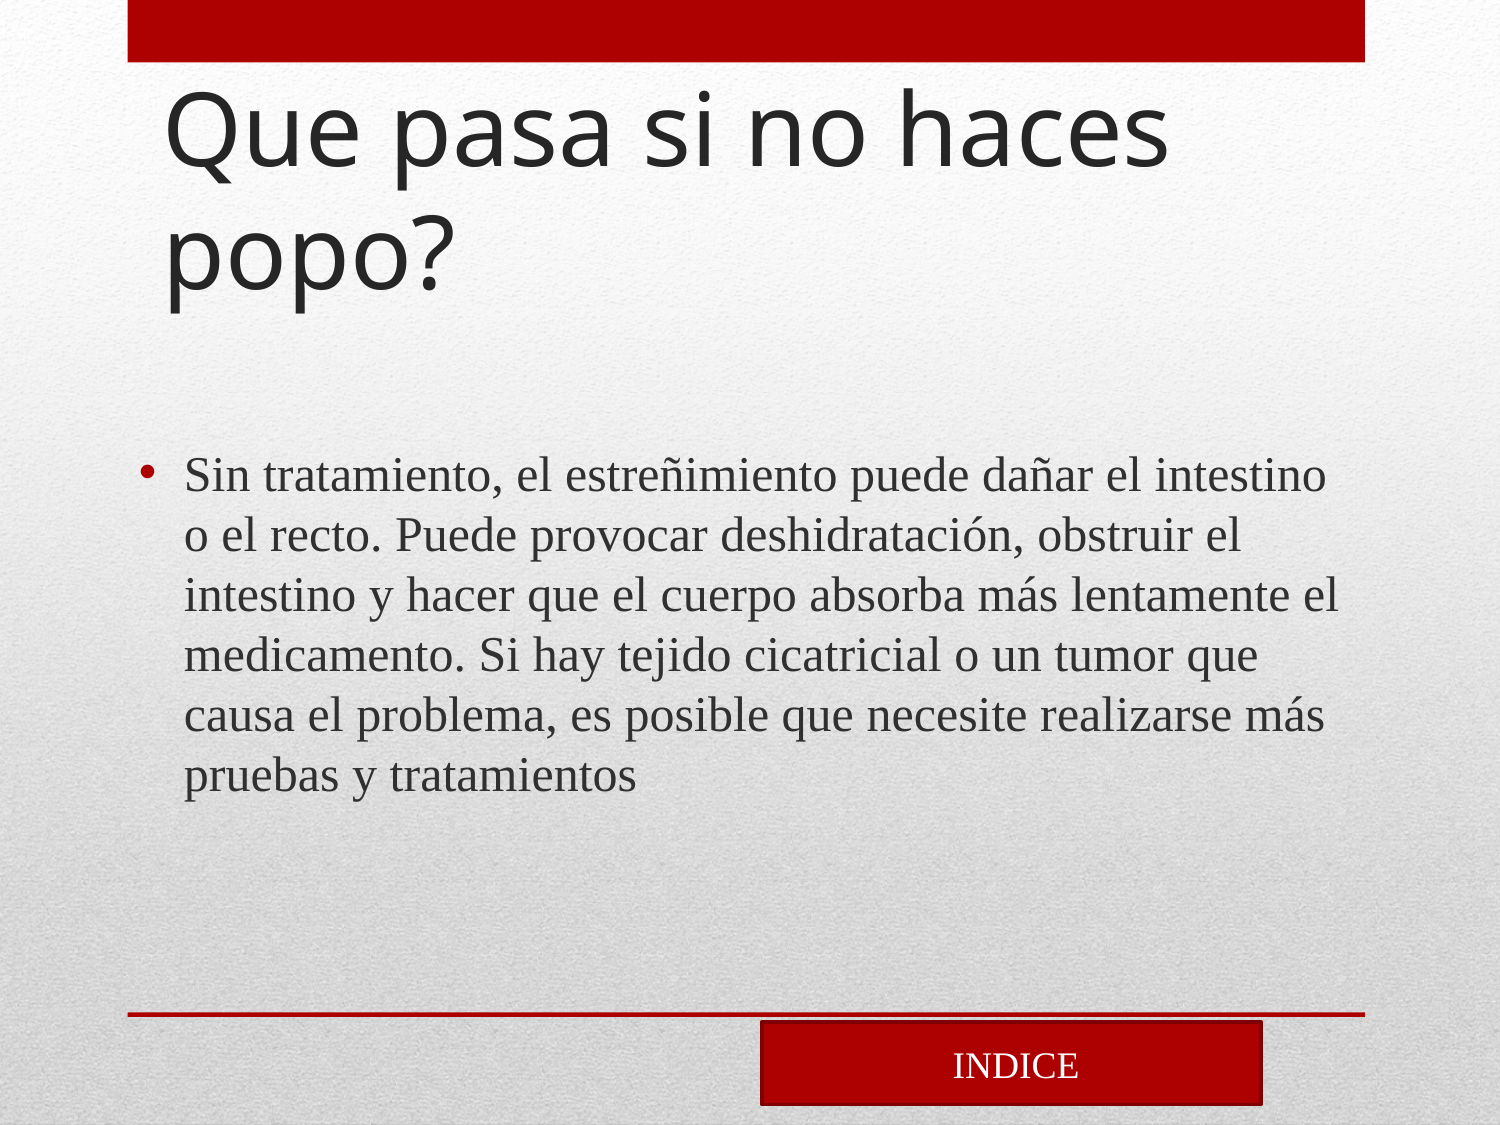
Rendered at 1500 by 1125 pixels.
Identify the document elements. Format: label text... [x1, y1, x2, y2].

list Sin tratamiento, el estreñimiento puede dañar el intestino o el recto. Puede provocar deshidratación, obstruir el intestino y hacer que el cuerpo absorba más lentamente el medicamento. Si hay tejido cicatricial o un tumor que causa el problema, es posible que necesite realizarse más pruebas y tratamientos [123, 302, 1362, 941]
text_box INDICE [760, 1020, 1263, 1106]
title Que pasa si no haces popo? [147, 54, 1261, 302]
